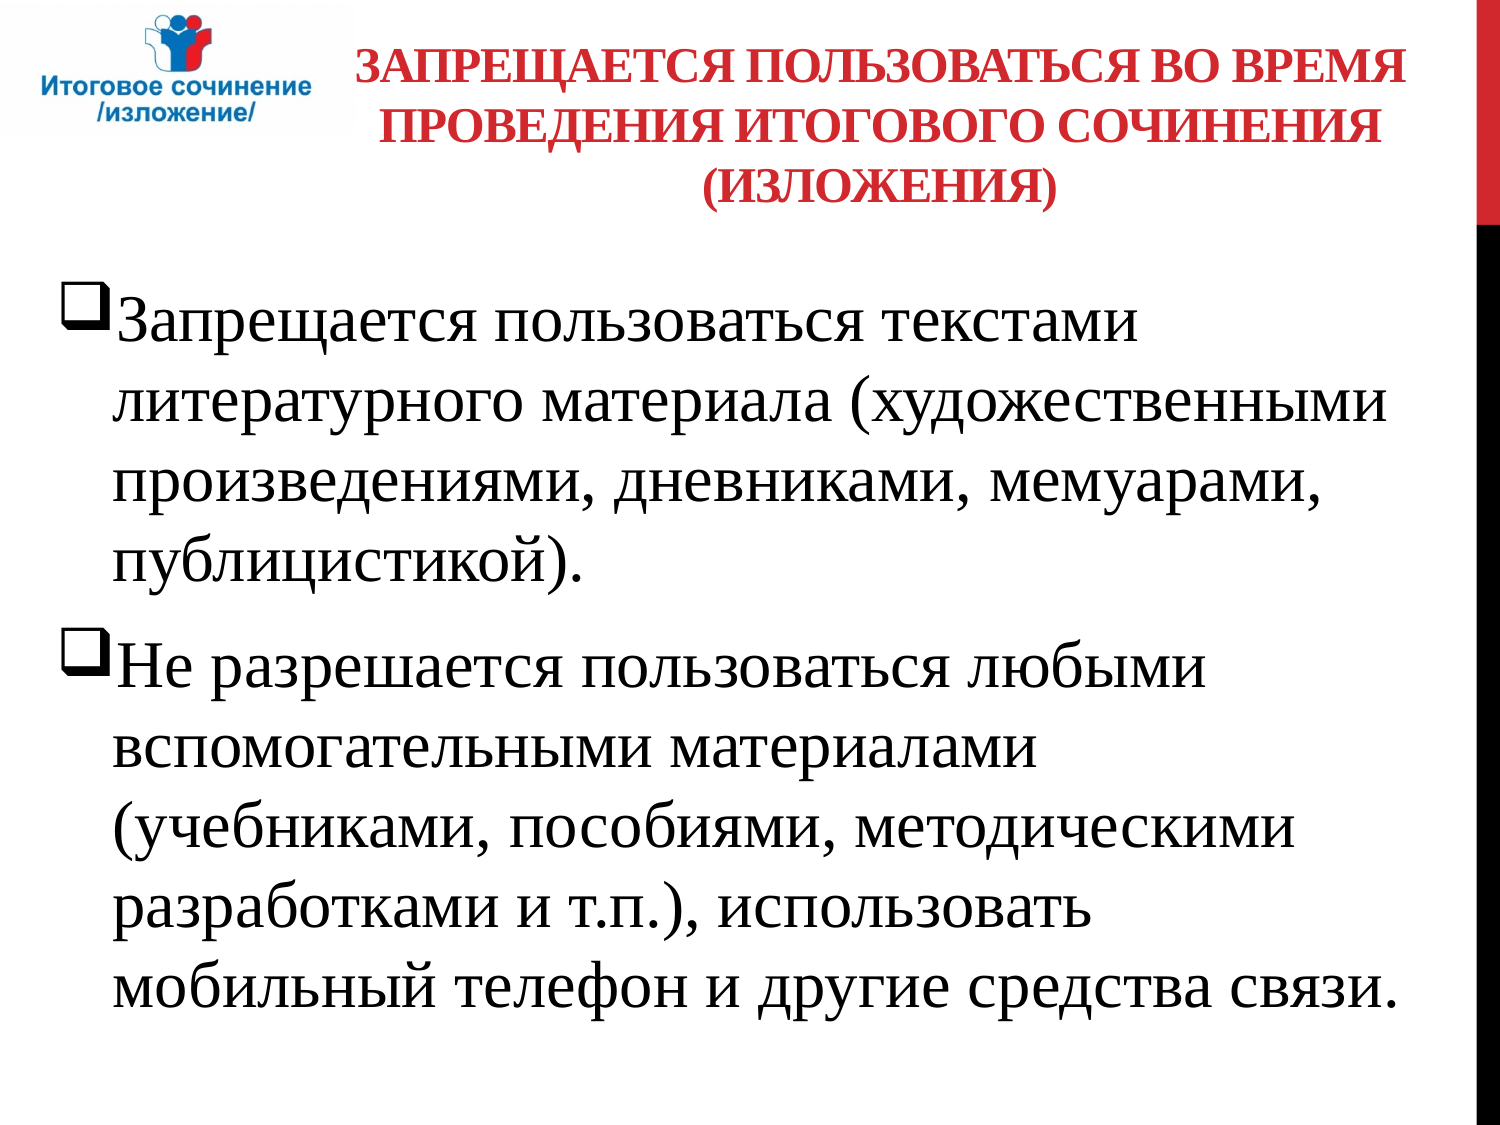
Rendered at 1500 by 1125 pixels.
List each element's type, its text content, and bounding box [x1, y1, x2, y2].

list Запрещается пользоваться текстами литературного материала (художественными произведениями, дневниками, мемуарами, публицистикой). Не разрешается пользоваться любыми вспомогательными материалами (учебниками, пособиями, методическими разработками и т.п.), использовать мобильный телефон и другие средства связи. [41, 267, 1447, 1083]
title Запрещается пользоваться во время проведения итогового сочинения (изложения) [324, 24, 1436, 220]
picture [0, 4, 357, 136]
